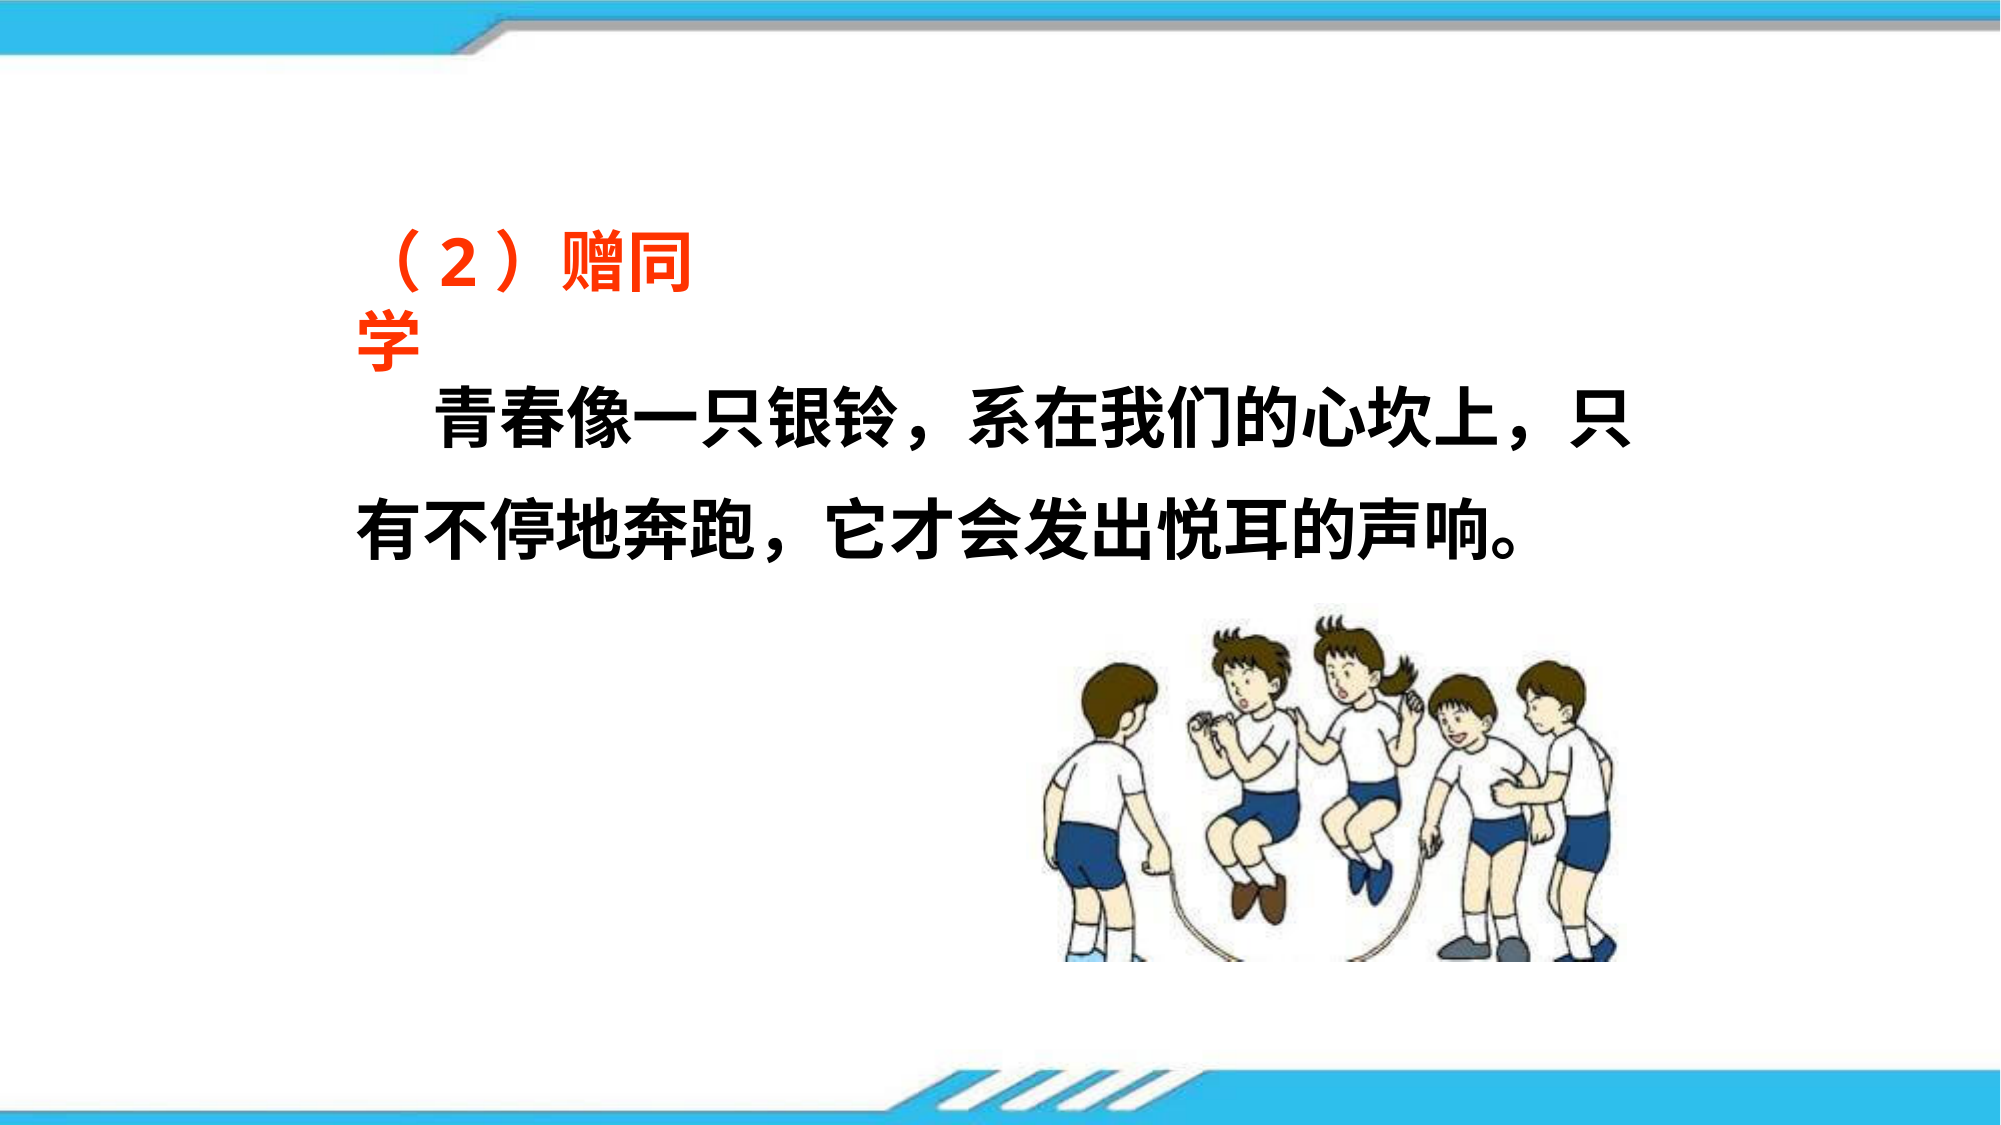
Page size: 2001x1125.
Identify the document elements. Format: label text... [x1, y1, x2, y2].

text_box 青春像一只银铃，系在我们的心坎上，只有不停地奔跑，它才会发出悦耳的声响。 [340, 336, 1655, 576]
text_box （2）赠同学 [340, 211, 755, 336]
picture [0, 0, 2001, 1125]
